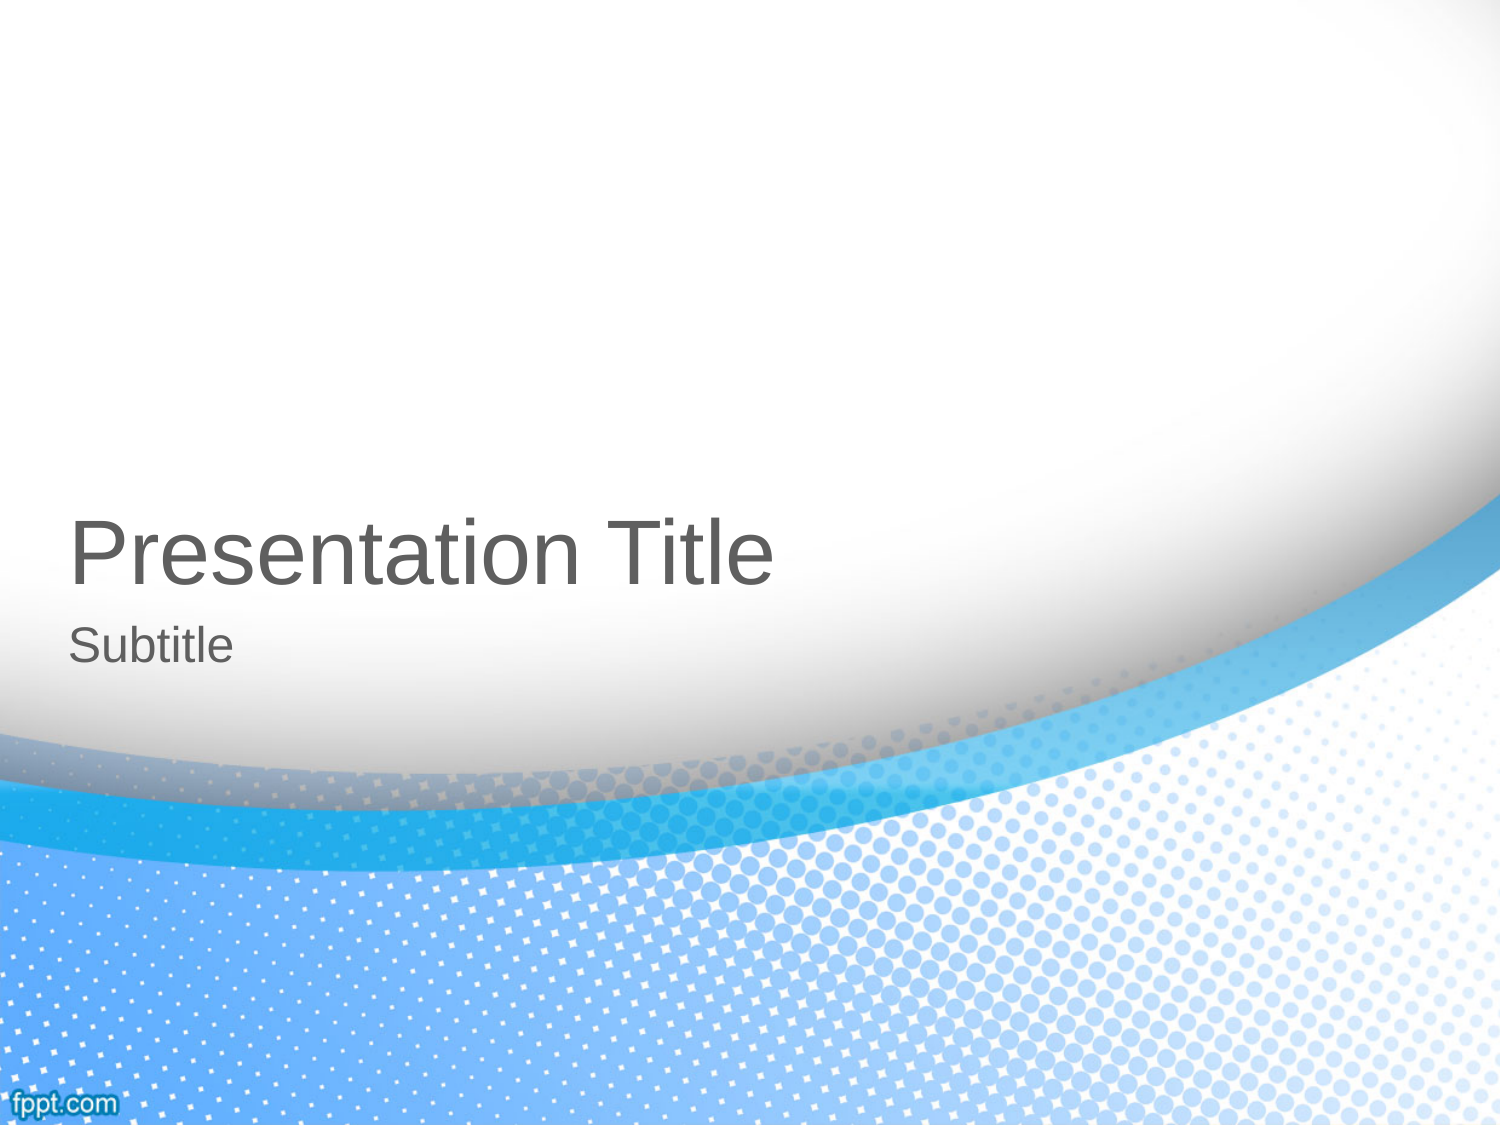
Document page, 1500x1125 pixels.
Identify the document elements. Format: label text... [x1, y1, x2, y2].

text_box Subtitle [53, 597, 939, 688]
picture [0, 0, 1500, 1125]
title Presentation Title [53, 503, 940, 593]
